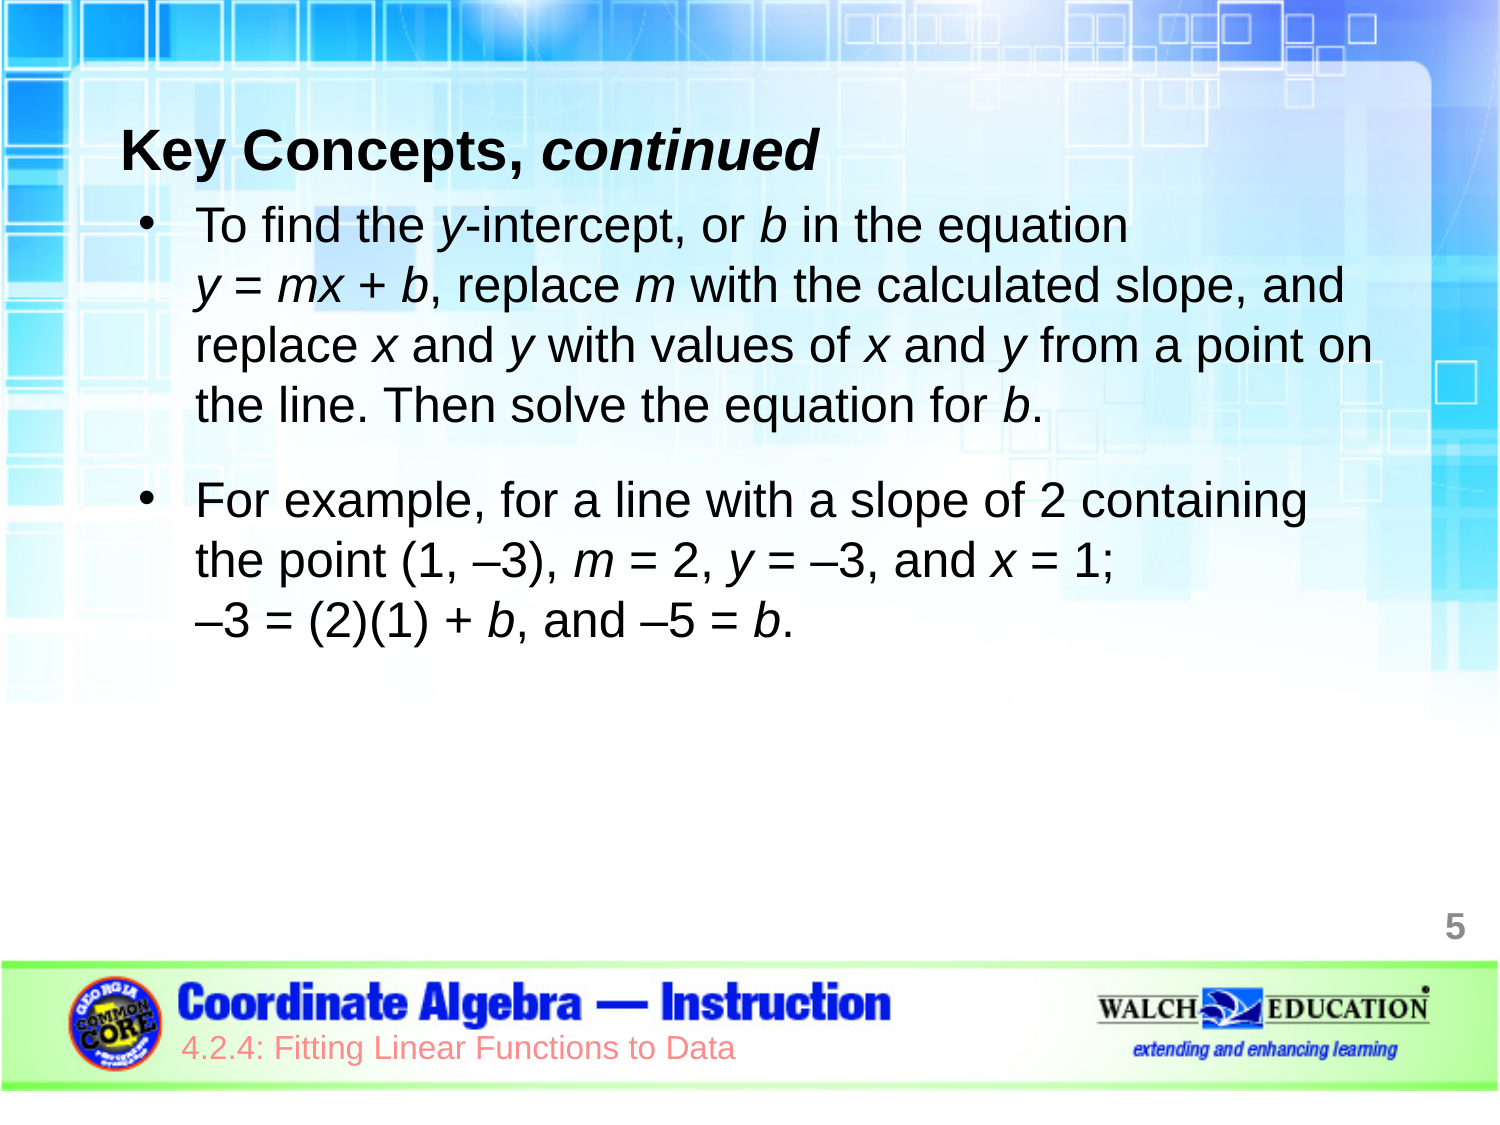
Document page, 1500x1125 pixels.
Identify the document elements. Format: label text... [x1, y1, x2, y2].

footer 4.2.4: Fitting Linear Functions to Data [166, 1024, 1080, 1069]
subtitle Key Concepts, continued To find the y-intercept, or b in the equation y = mx + b, replace m with the calculated slope, and replace x and y with values of x and y from a point on the line. Then solve the equation for b. For example, for a line with a slope of 2 containing the point (1, –3), m = 2, y = –3, and x = 1; –3 = (2)(1) + b, and –5 = b. [105, 105, 1394, 925]
slide_number 5 [1361, 901, 1481, 949]
picture [1, 0, 1500, 1091]
